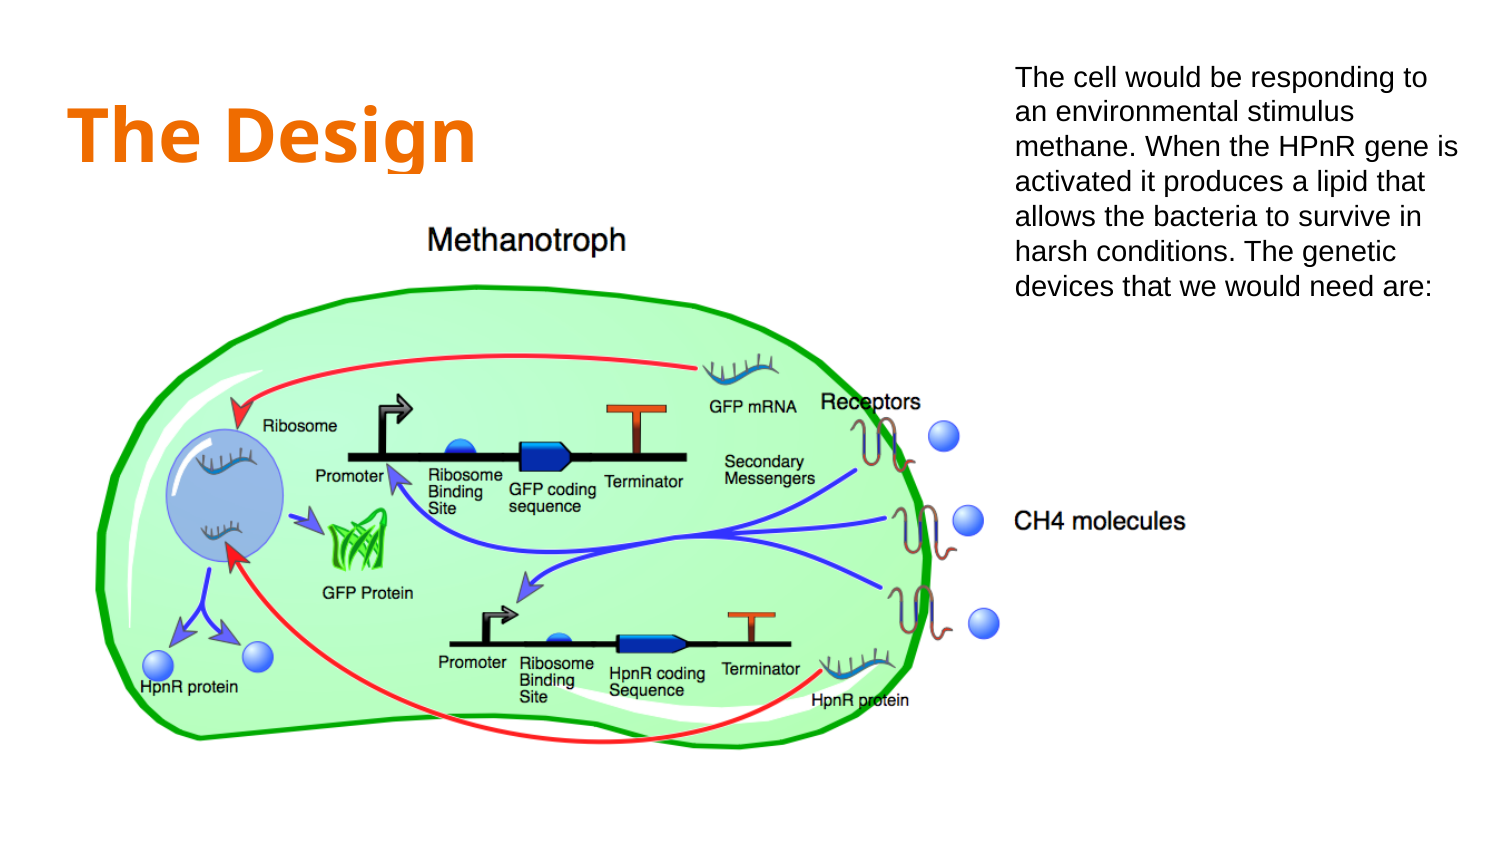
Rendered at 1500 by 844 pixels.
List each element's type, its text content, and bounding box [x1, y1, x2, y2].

picture [50, 174, 1192, 844]
title The Design [51, 72, 999, 173]
text_box The cell would be responding to an environmental stimulus methane. When the HPnR gene is activated it produces a lipid that allows the bacteria to survive in harsh conditions. The genetic devices that we would need are: [999, 42, 1477, 395]
